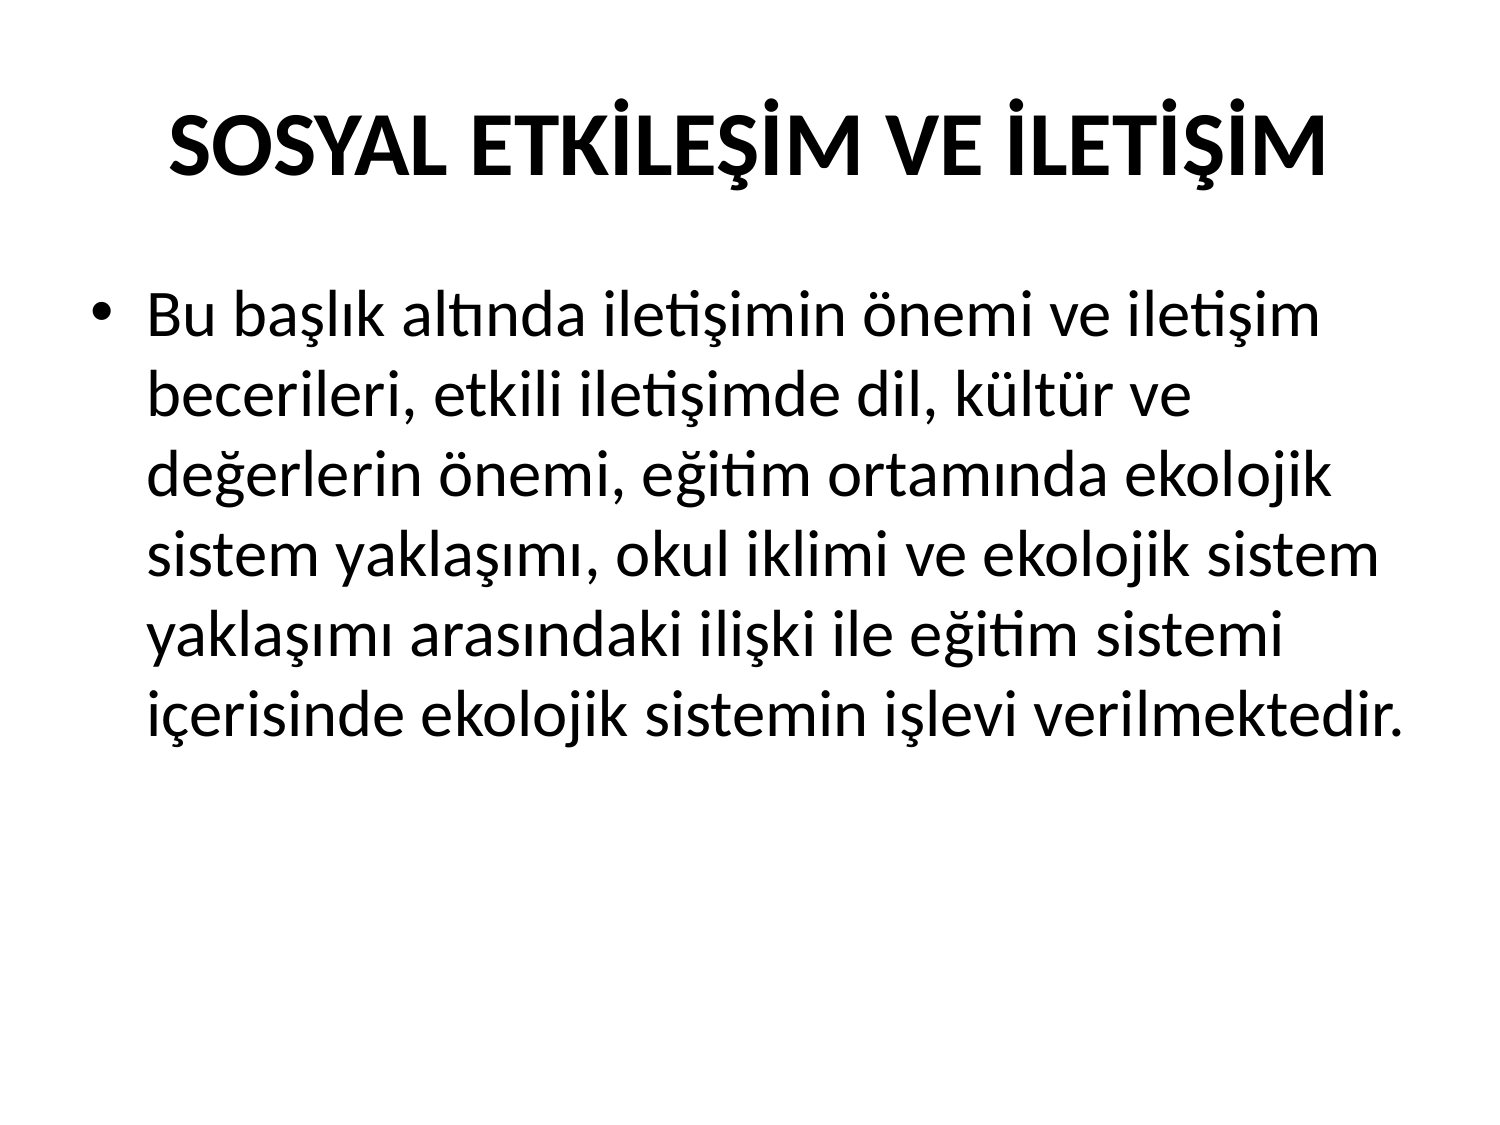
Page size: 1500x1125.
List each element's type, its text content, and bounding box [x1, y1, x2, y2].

list Bu başlık altında iletişimin önemi ve iletişim becerileri, etkili iletişimde dil, kültür ve değerlerin önemi, eğitim ortamında ekolojik sistem yaklaşımı, okul iklimi ve ekolojik sistem yaklaşımı arasındaki ilişki ile eğitim sistemi içerisinde ekolojik sistemin işlevi verilmektedir. [75, 262, 1425, 1005]
title SOSYAL ETKİLEŞİM VE İLETİŞİM [75, 45, 1425, 233]
